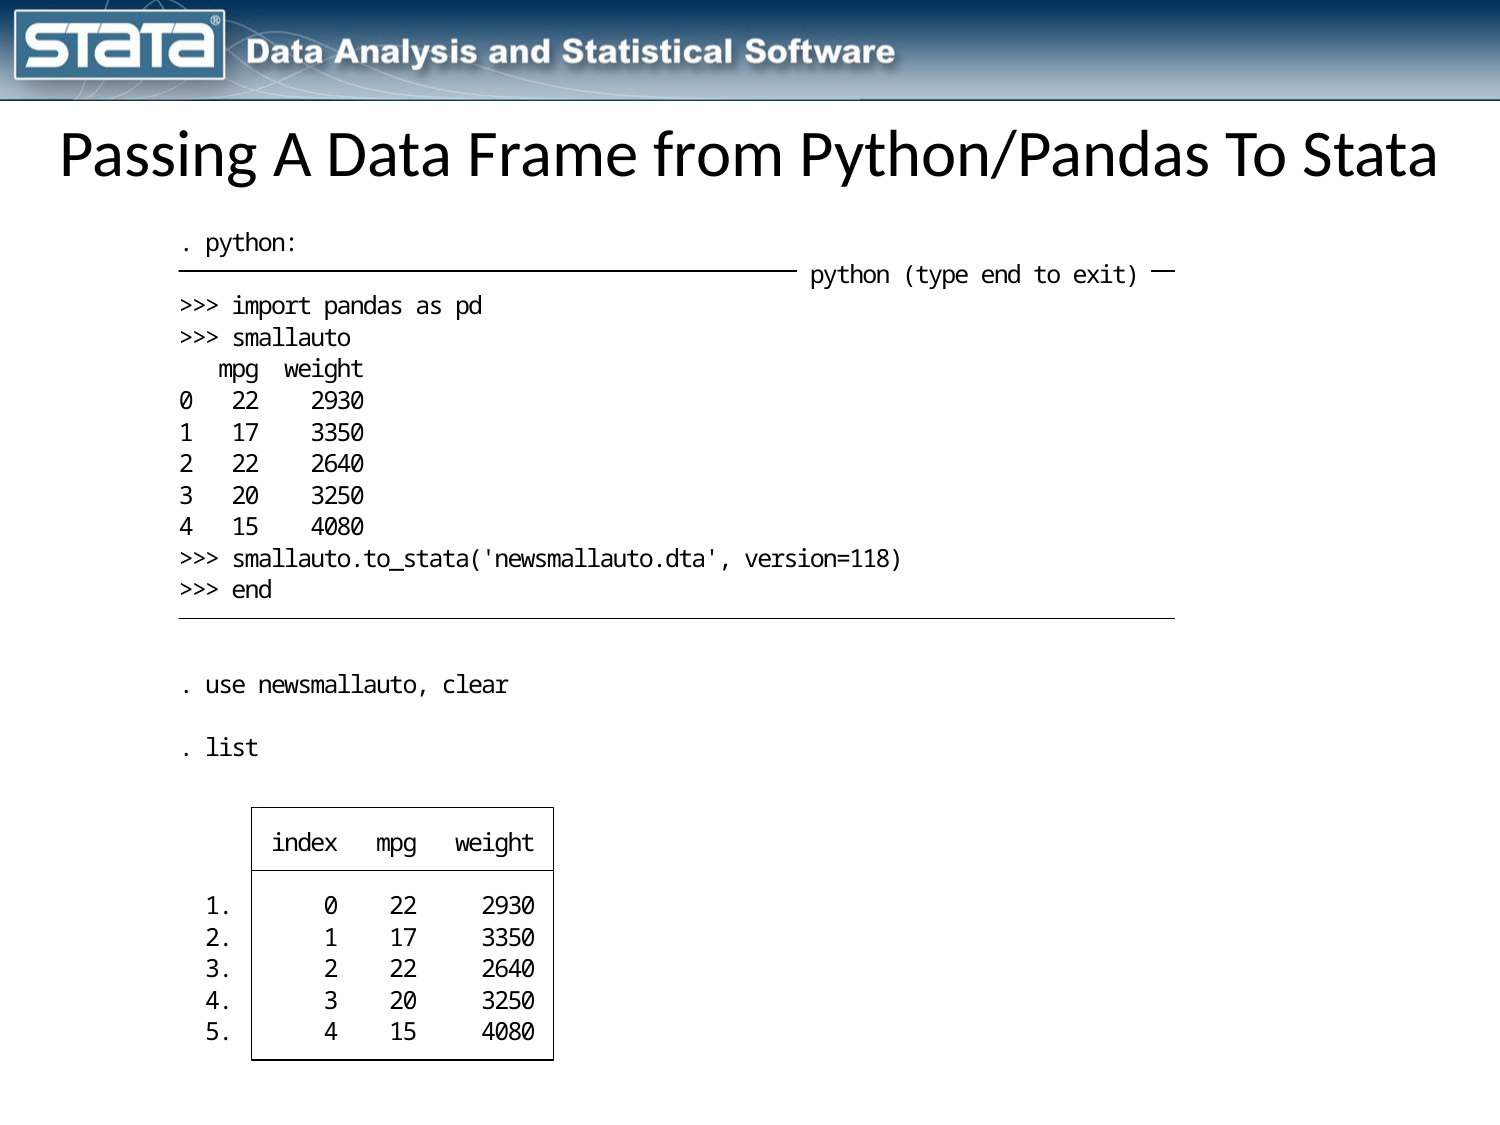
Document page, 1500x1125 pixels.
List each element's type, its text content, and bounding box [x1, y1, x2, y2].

picture [174, 224, 1176, 1078]
picture [0, 0, 1500, 99]
title Passing A Data Frame from Python/Pandas To Stata [0, 99, 1500, 200]
